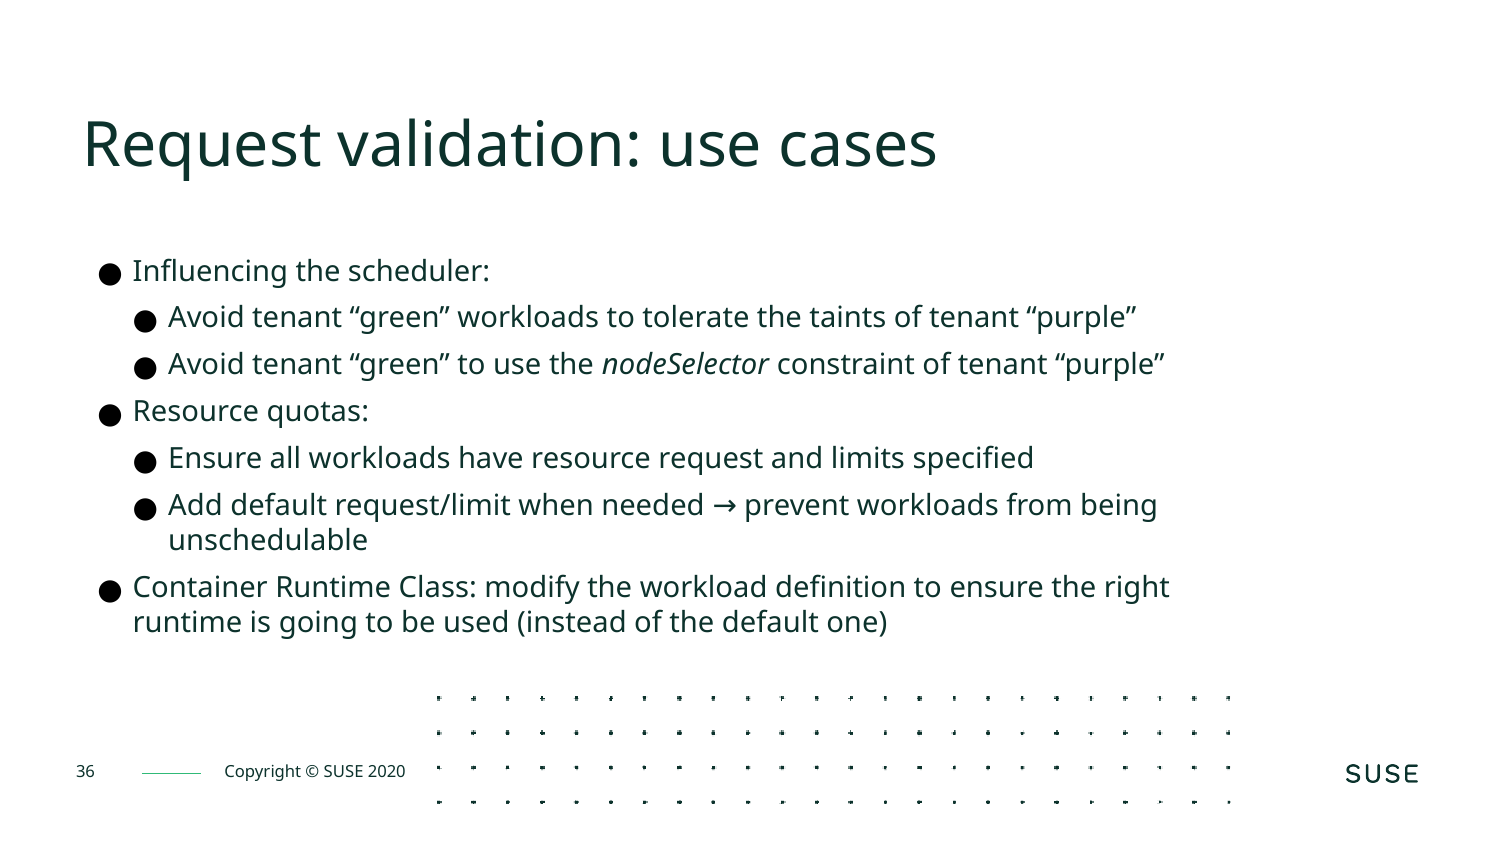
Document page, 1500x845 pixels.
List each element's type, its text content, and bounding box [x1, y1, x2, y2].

text_box Request validation: use cases [82, 103, 1453, 260]
text_box Influencing the scheduler: Avoid tenant “green” workloads to tolerate the taints of tenant “purple” Avoid tenant “green” to use the nodeSelector constraint of tenant “purple” Resource quotas: Ensure all workloads have resource request and limits specified Add default request/limit when needed → prevent workloads from being unschedulable Container Runtime Class: modify the workload definition to ensure the right runtime is going to be used (instead of the default one) [82, 244, 1299, 695]
picture [437, 696, 1255, 815]
picture [1346, 764, 1418, 783]
